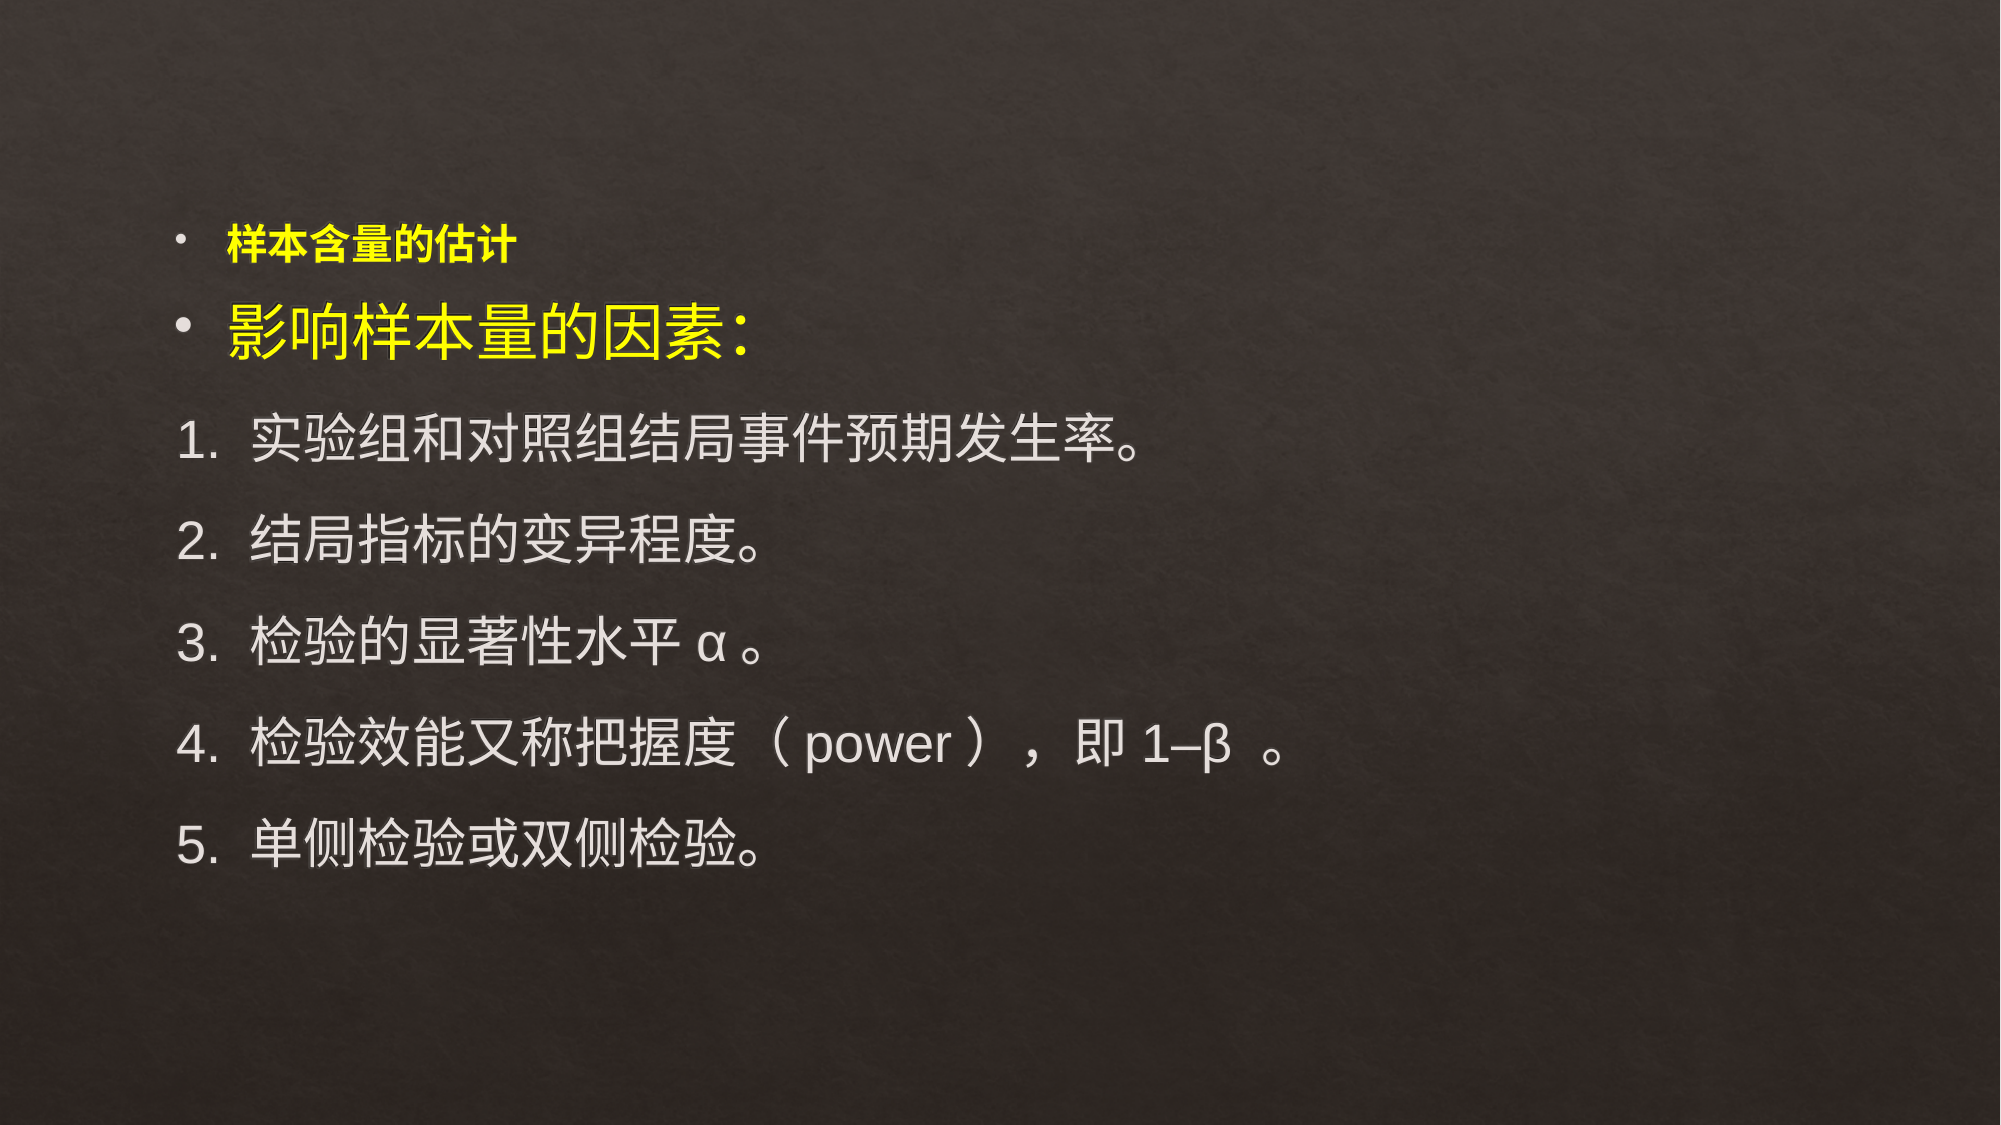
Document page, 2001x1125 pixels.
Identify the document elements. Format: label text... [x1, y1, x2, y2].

list 样本含量的估计 影响样本量的因素： 1. 实验组和对照组结局事件预期发生率。 2. 结局指标的变异程度。 3. 检验的显著性水平α。 4. 检验效能又称把握度（power），即1–β 。 5. 单侧检验或双侧检验。 [154, 114, 1854, 946]
